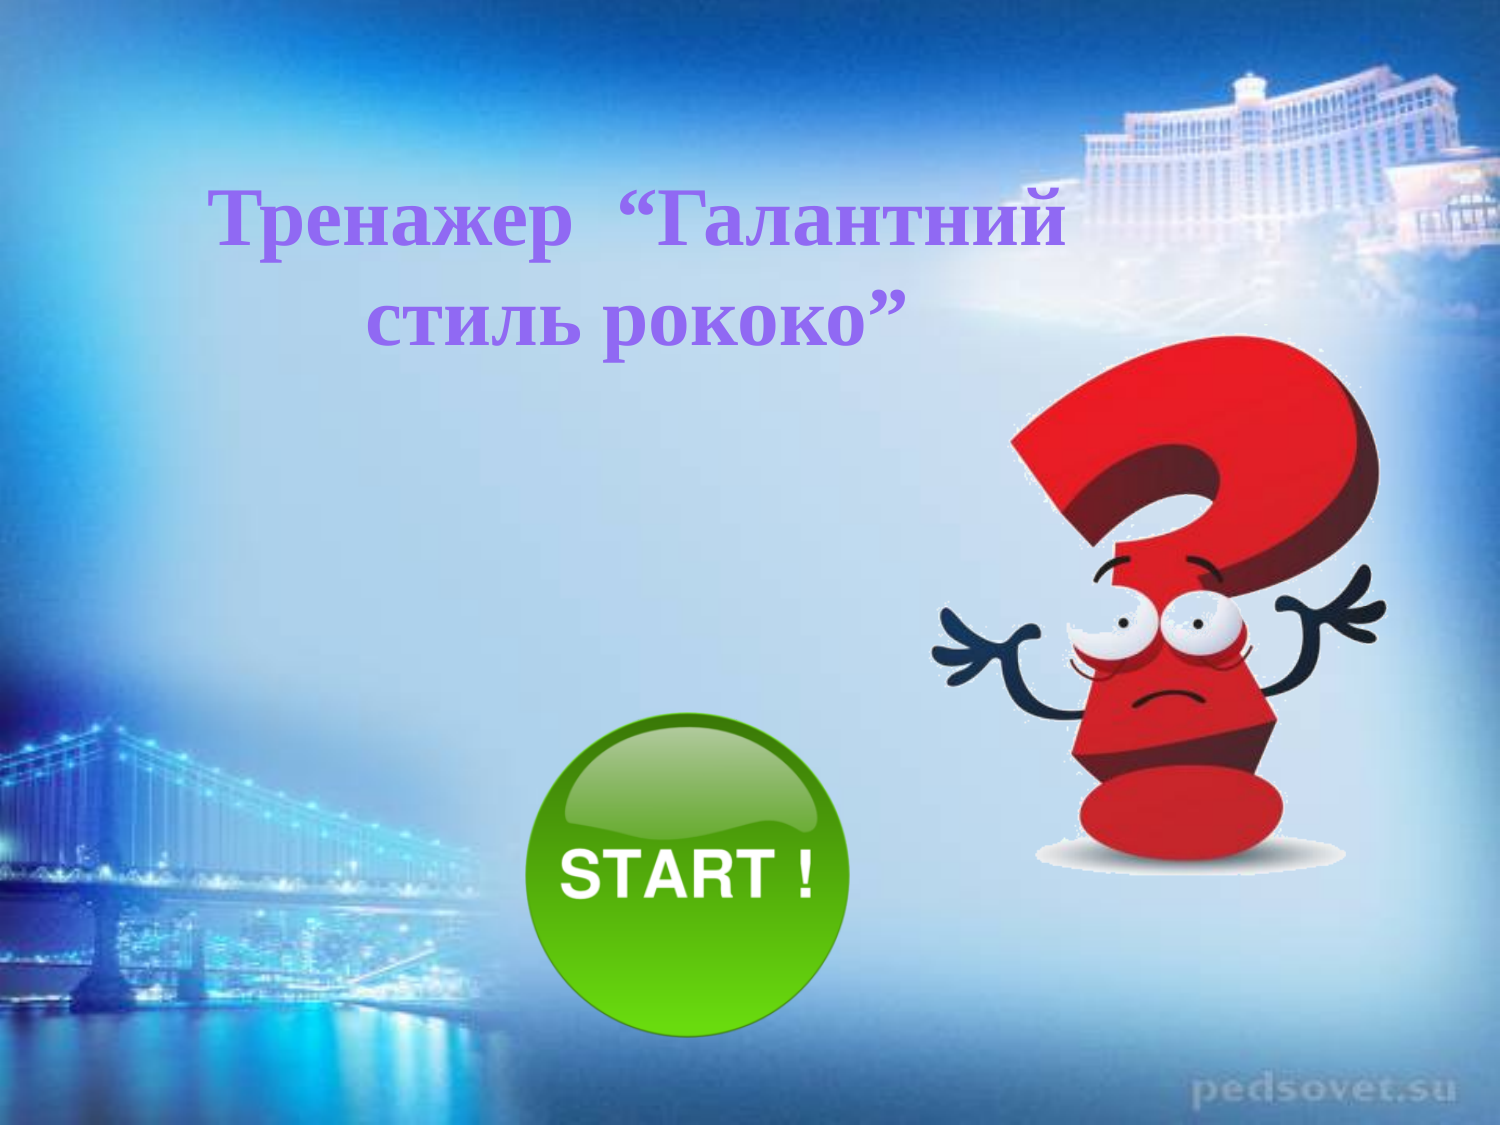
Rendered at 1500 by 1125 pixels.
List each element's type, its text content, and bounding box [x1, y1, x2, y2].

picture [0, 0, 1500, 1125]
title Тренажер “Галантний стиль рококо” [124, 74, 1151, 451]
